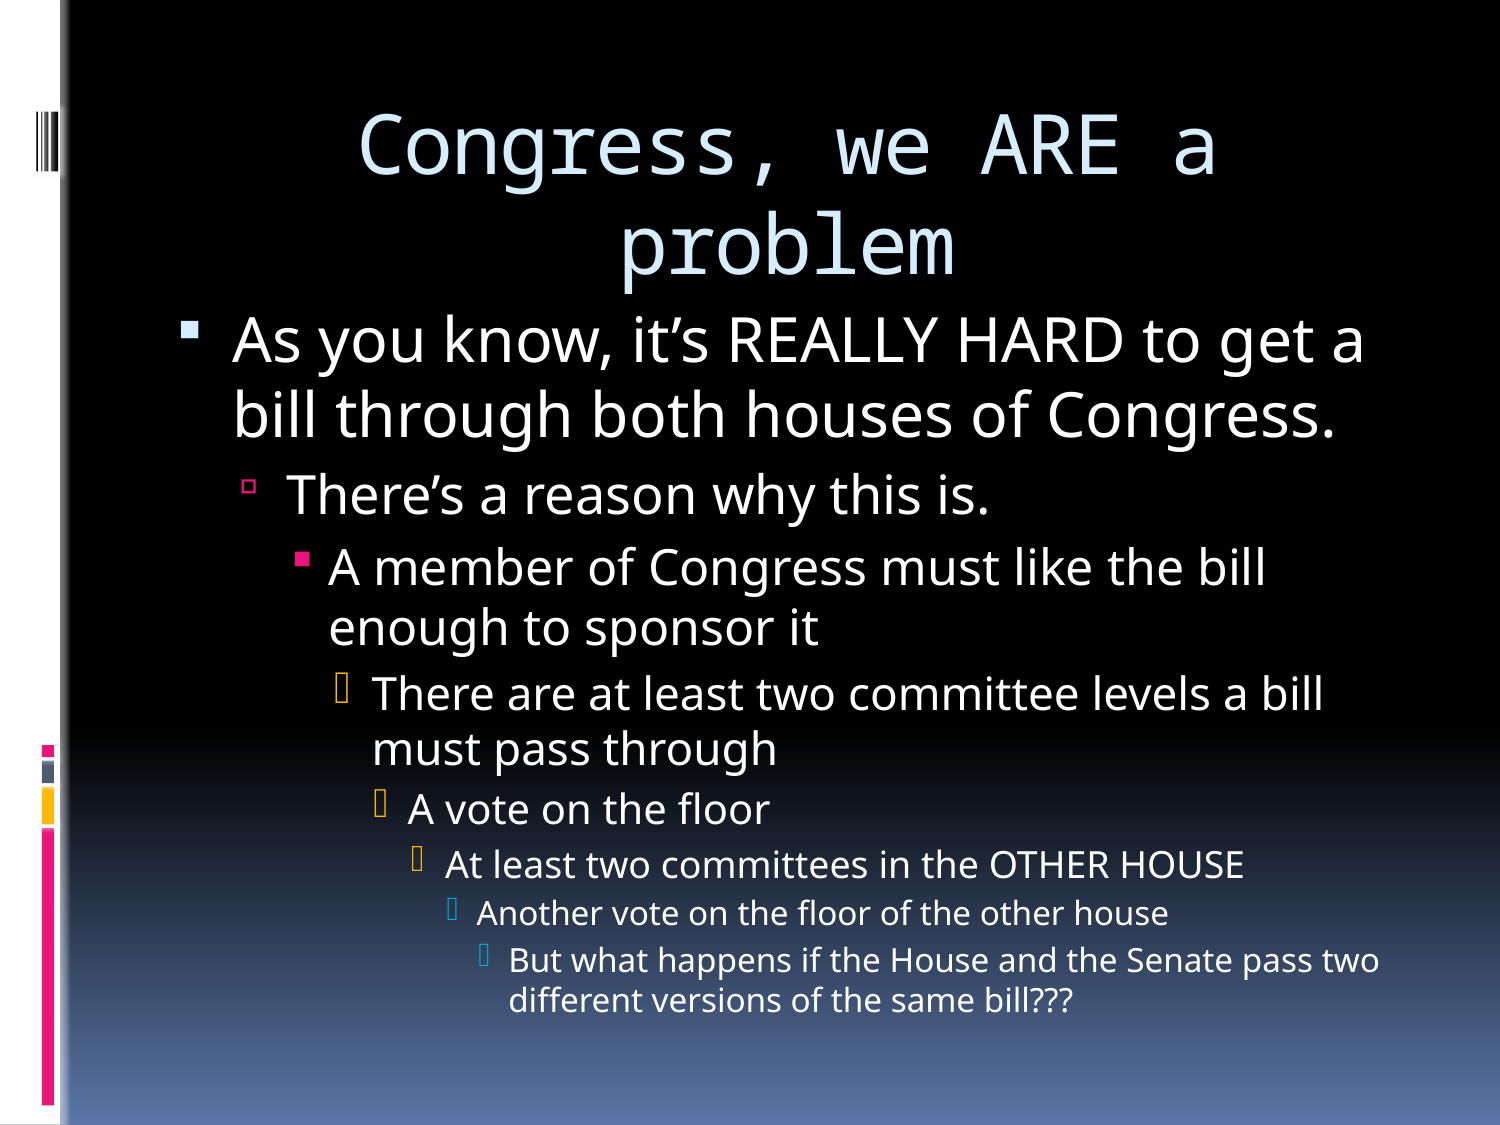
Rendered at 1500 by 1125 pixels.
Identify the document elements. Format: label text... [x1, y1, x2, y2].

title Congress, we ARE a problem [150, 83, 1425, 234]
list As you know, it’s REALLY HARD to get a bill through both houses of Congress. There’s a reason why this is. A member of Congress must like the bill enough to sponsor it There are at least two committee levels a bill must pass through A vote on the floor At least two committees in the OTHER HOUSE Another vote on the floor of the other house But what happens if the House and the Senate pass two different versions of the same bill??? [150, 292, 1425, 1043]
